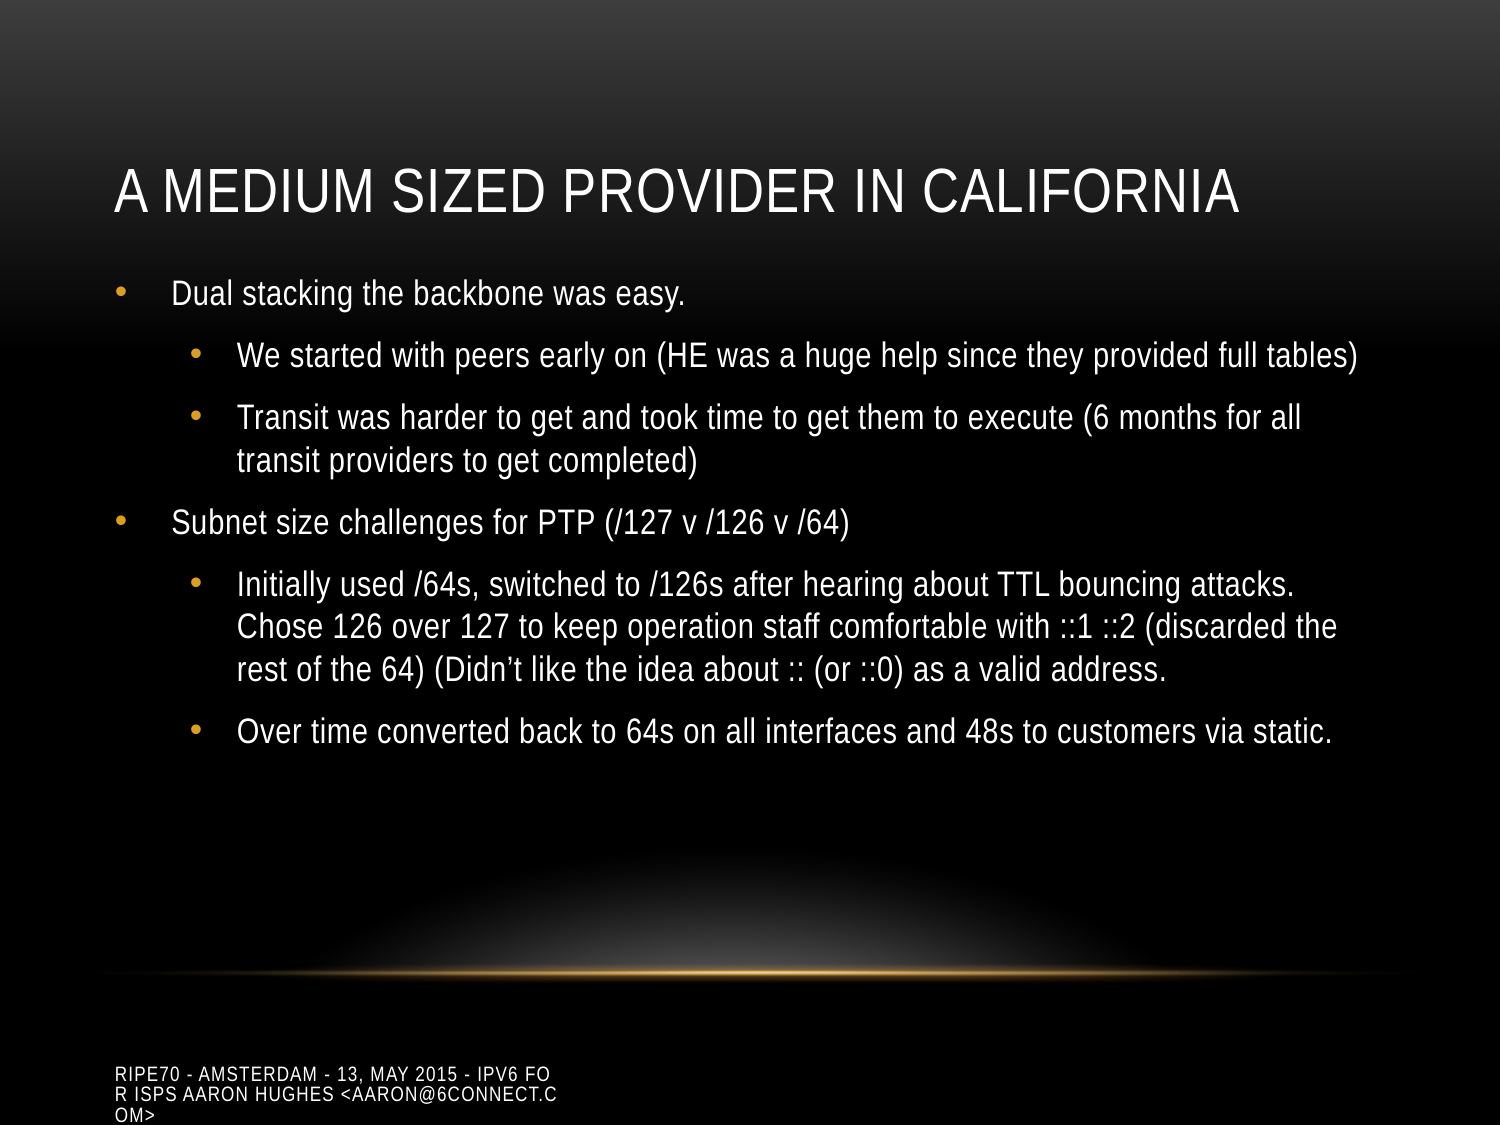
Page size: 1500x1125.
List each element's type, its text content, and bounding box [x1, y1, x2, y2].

title A medium sized provider in California [99, 45, 1400, 233]
picture [0, 0, 1500, 1125]
footer RIPE70 - Amsterdam - 13, May 2015 - IPv6 for ISPs Aaron Hughes <aaron@6connect.com> [99, 1042, 575, 1103]
list Dual stacking the backbone was easy. We started with peers early on (HE was a huge help since they provided full tables) Transit was harder to get and took time to get them to execute (6 months for all transit providers to get completed) Subnet size challenges for PTP (/127 v /126 v /64) Initially used /64s, switched to /126s after hearing about TTL bouncing attacks. Chose 126 over 127 to keep operation staff comfortable with ::1 ::2 (discarded the rest of the 64) (Didn’t like the idea about :: (or ::0) as a valid address. Over time converted back to 64s on all interfaces and 48s to customers via static. [99, 262, 1400, 938]
